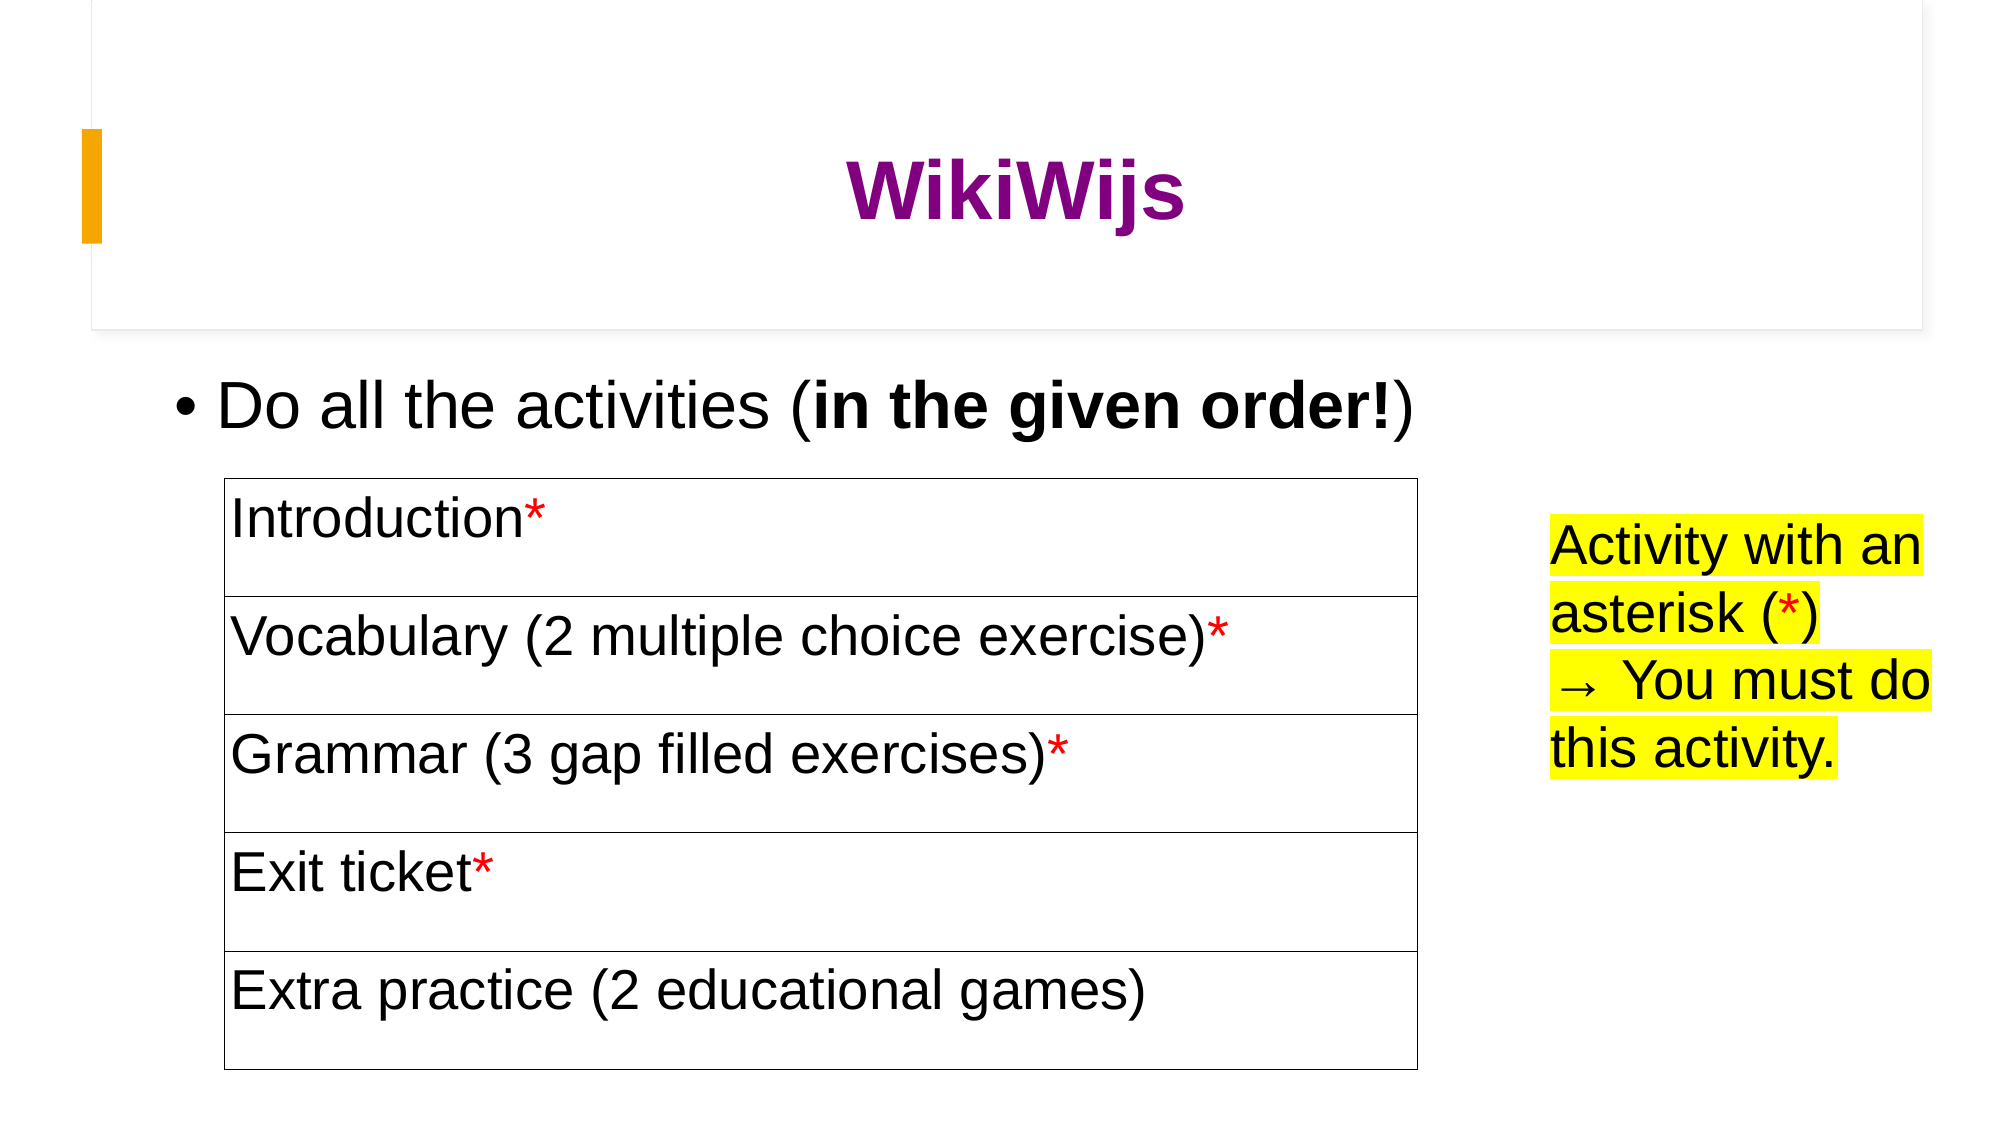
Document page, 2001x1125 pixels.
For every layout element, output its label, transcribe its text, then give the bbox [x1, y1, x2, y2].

table_cell Vocabulary (2 multiple choice exercise)* [225, 597, 1417, 714]
text_box Activity with an asterisk (*) → You must do this activity. [1535, 500, 1979, 827]
table_cell Exit ticket* [225, 833, 1417, 951]
table_cell Grammar (3 gap filled exercises)* [225, 715, 1417, 832]
table_cell Extra practice (2 educational games) [225, 952, 1417, 1069]
list • Do all the activities (in the given order!) [88, 354, 1978, 1122]
title WikiWijs [183, 90, 1851, 283]
table_header Introduction* [225, 479, 1417, 596]
